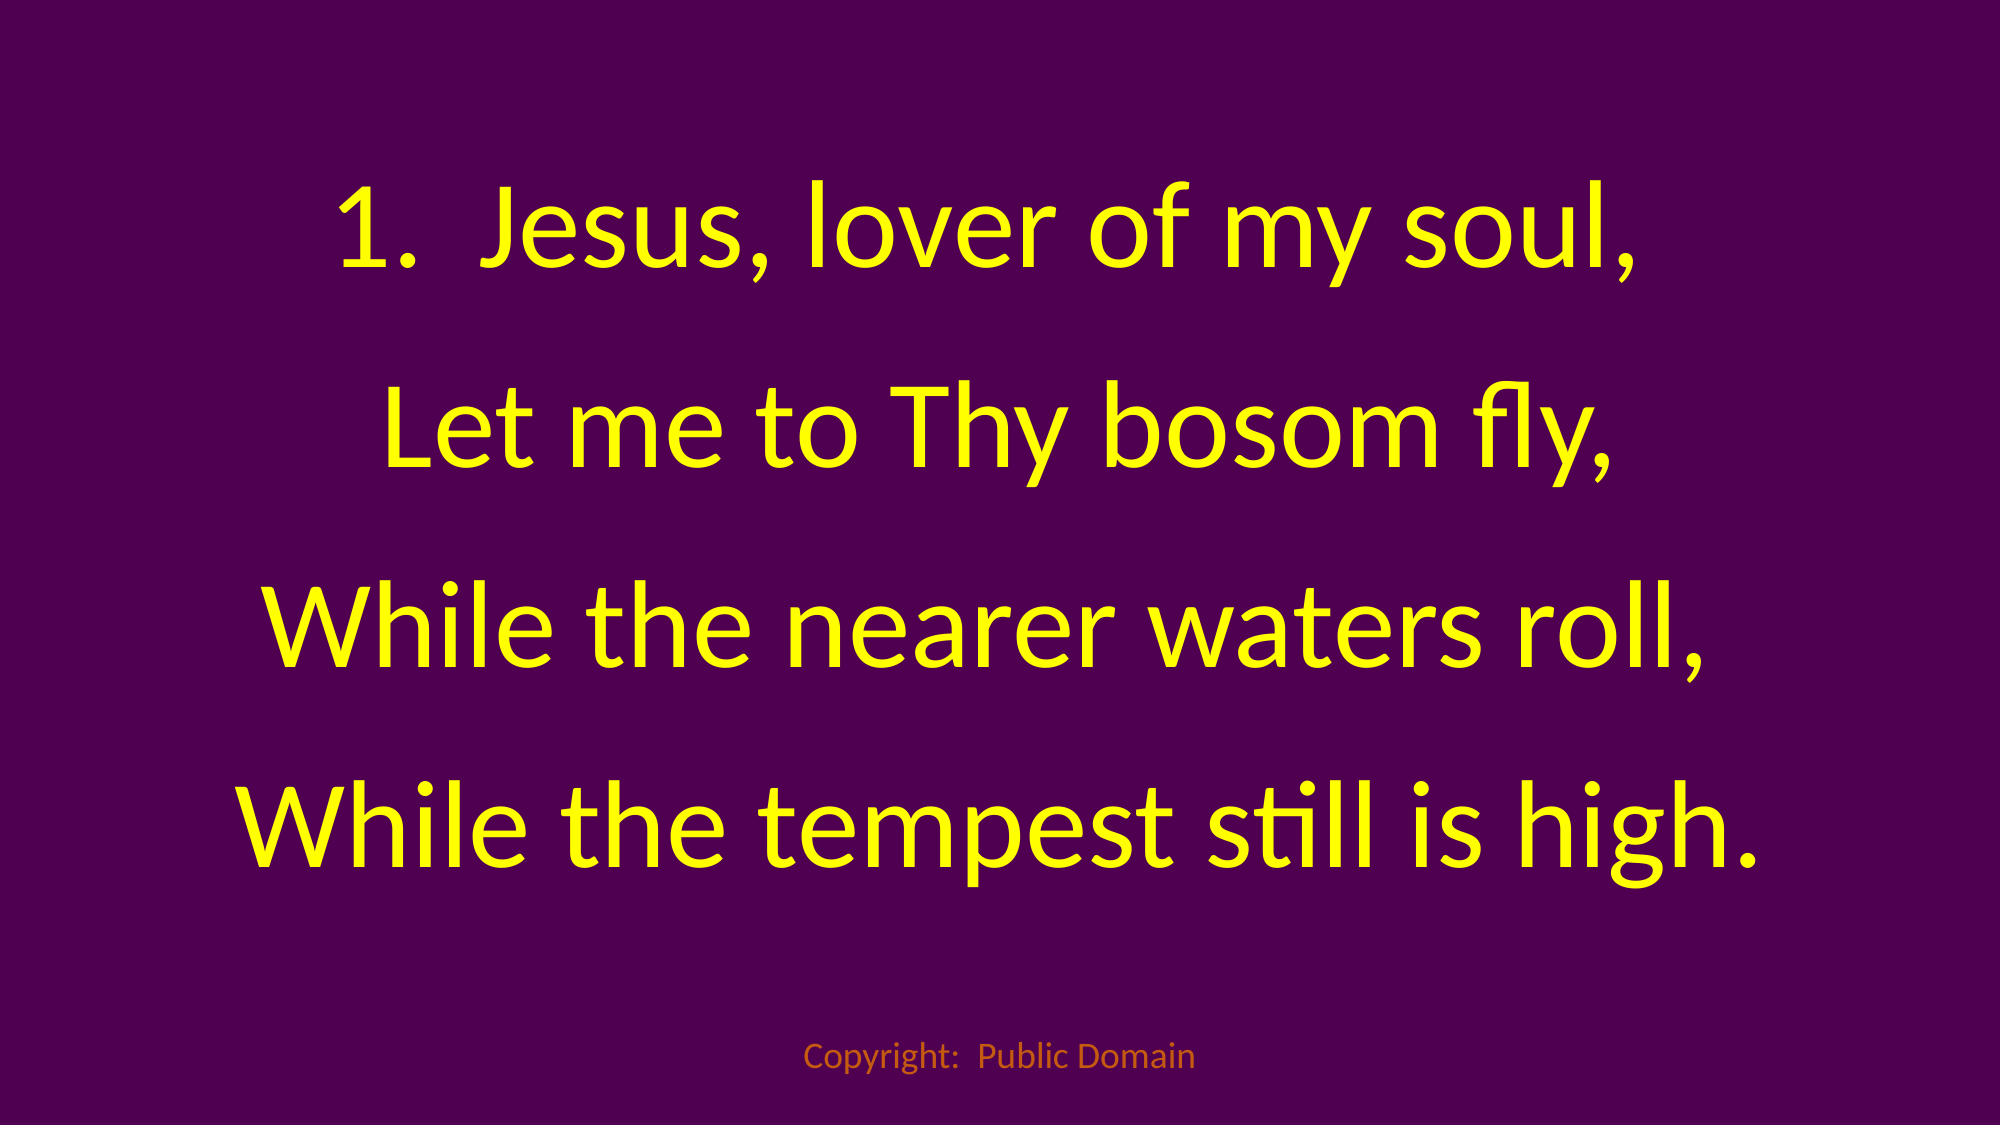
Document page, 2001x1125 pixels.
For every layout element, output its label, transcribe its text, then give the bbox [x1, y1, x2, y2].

text_box Copyright: Public Domain [26, 1023, 1973, 1083]
text_box Jesus, lover of my soul, Let me to Thy bosom fly, While the nearer waters roll, While the tempest still is high. [0, 134, 2000, 900]
